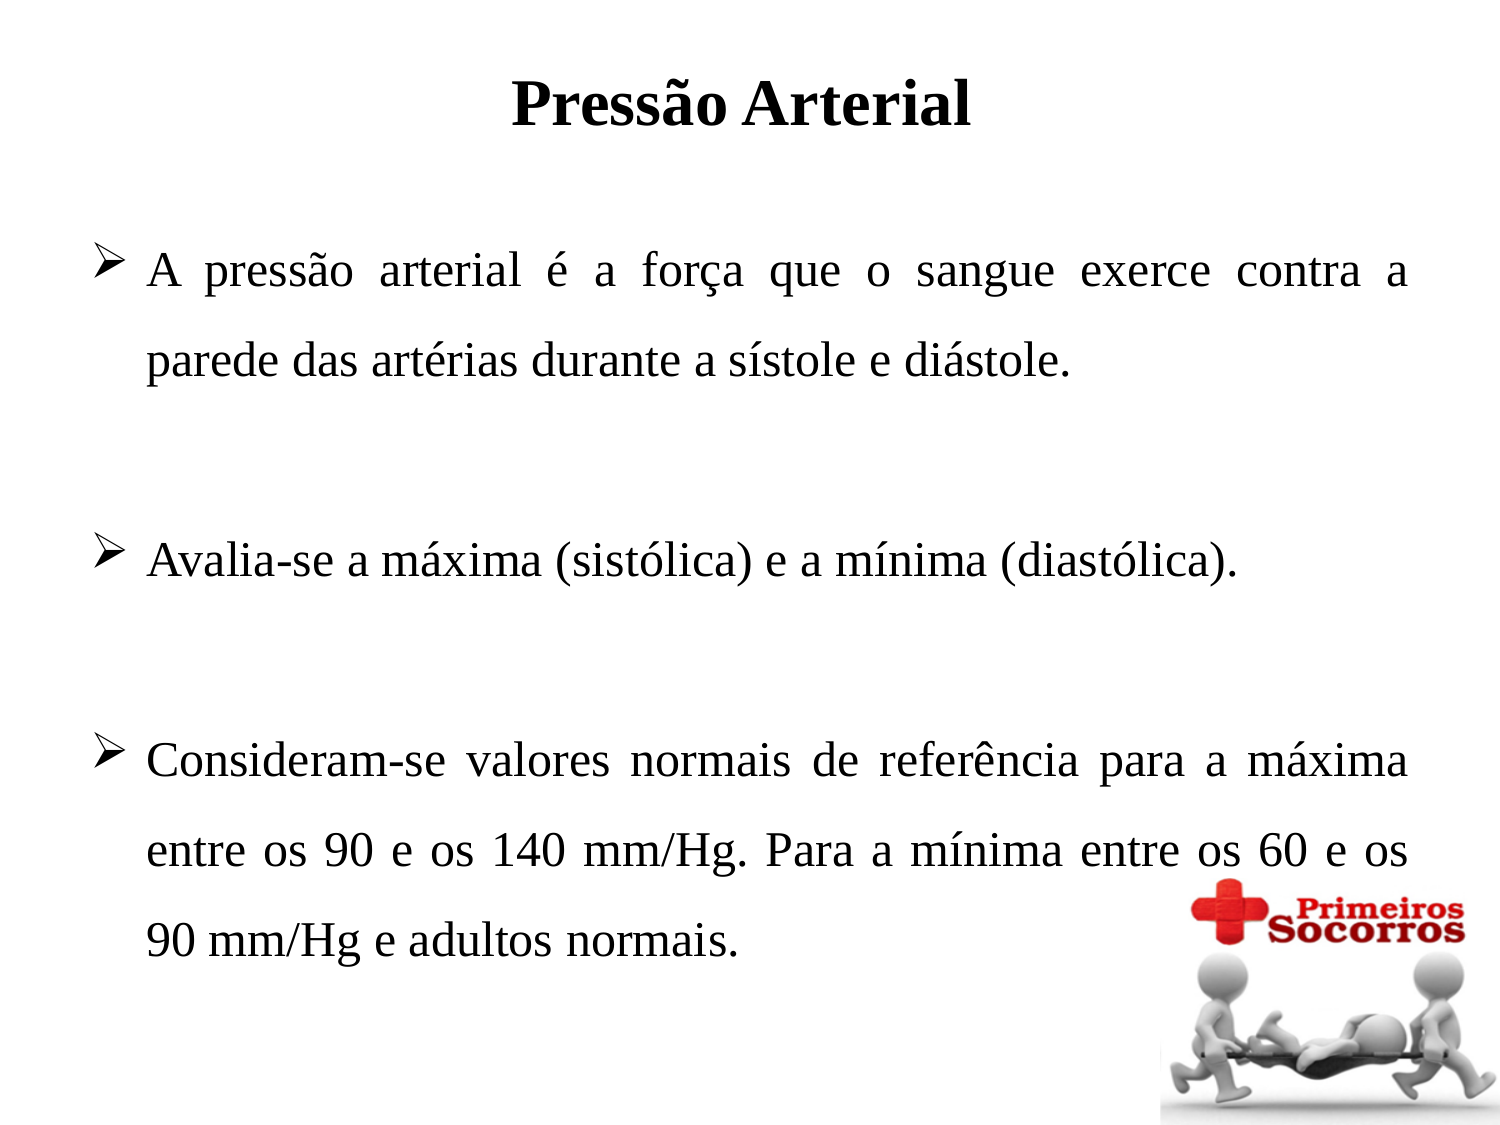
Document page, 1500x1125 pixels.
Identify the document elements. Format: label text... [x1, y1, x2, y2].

picture [1159, 878, 1500, 1125]
title Pressão Arterial [75, 45, 1425, 153]
list A pressão arterial é a força que o sangue exerce contra a parede das artérias durante a sístole e diástole. Avalia-se a máxima (sistólica) e a mínima (diastólica). Consideram-se valores normais de referência para a máxima entre os 90 e os 140 mm/Hg. Para a mínima entre os 60 e os 90 mm/Hg e adultos normais. [75, 199, 1425, 1067]
